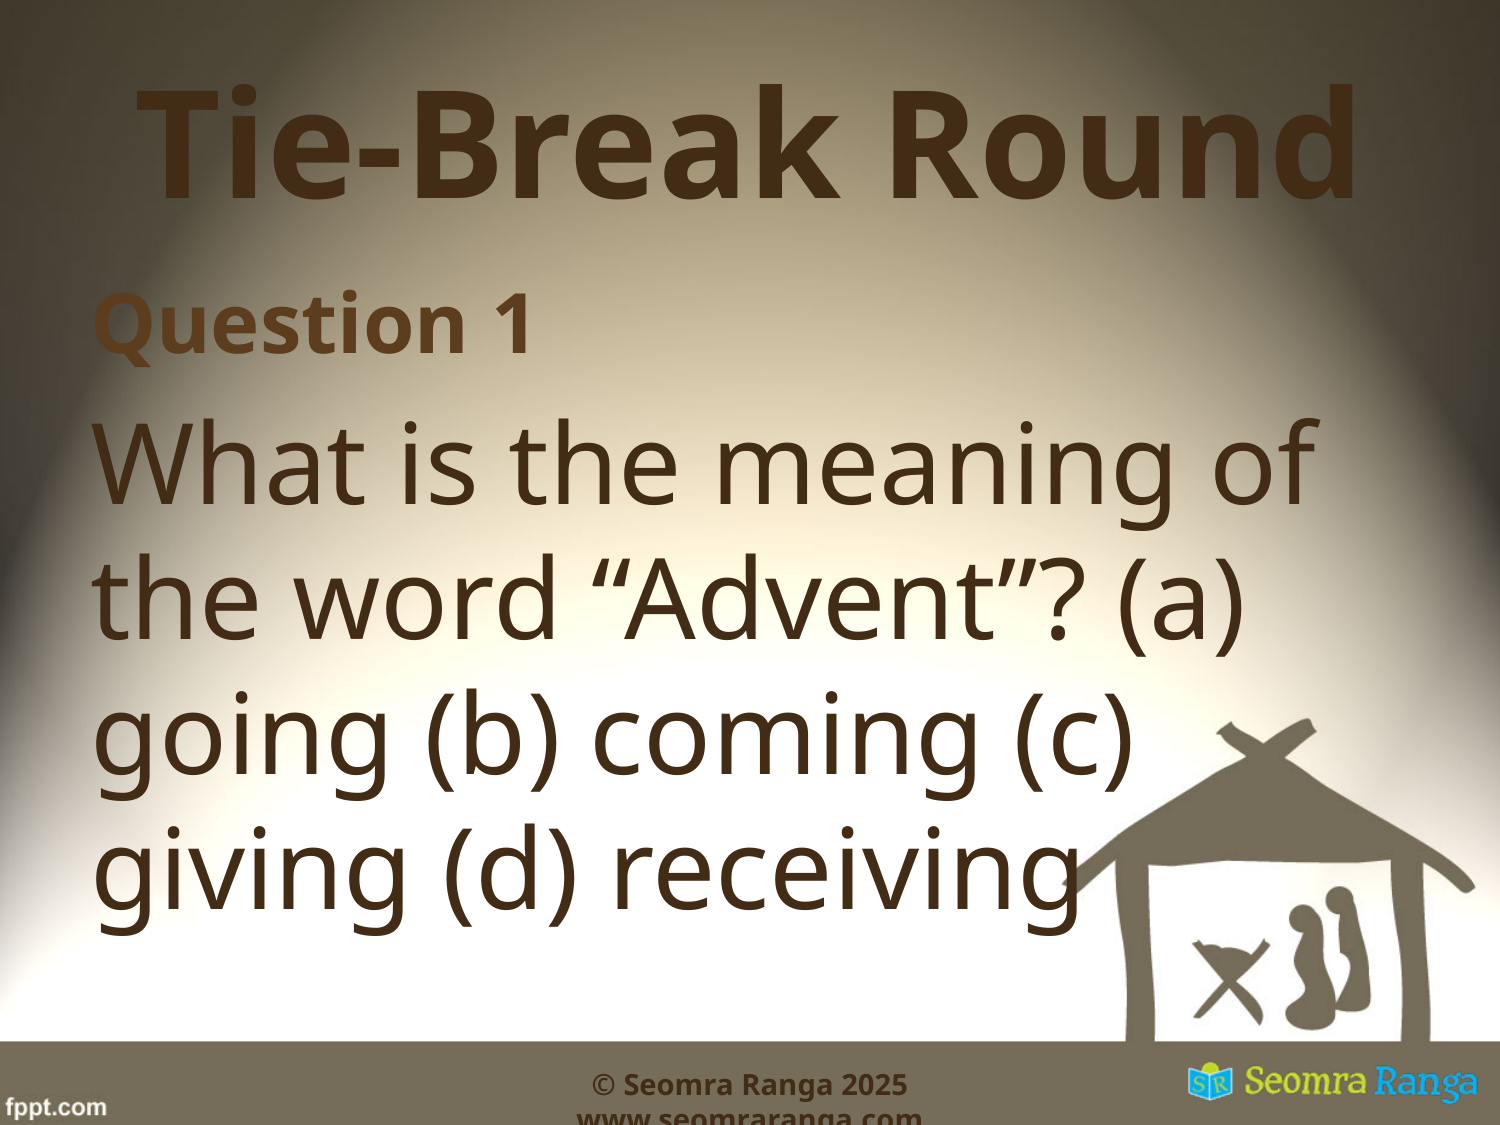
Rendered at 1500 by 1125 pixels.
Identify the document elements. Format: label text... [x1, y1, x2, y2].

text_box © Seomra Ranga 2025 www.seomraranga.com [401, 1058, 1099, 1125]
list Question 1 What is the meaning of the word “Advent”? (a) going (b) coming (c) giving (d) receiving [75, 262, 1425, 1005]
picture [0, 0, 1500, 1125]
title Tie-Break Round [75, 45, 1425, 233]
